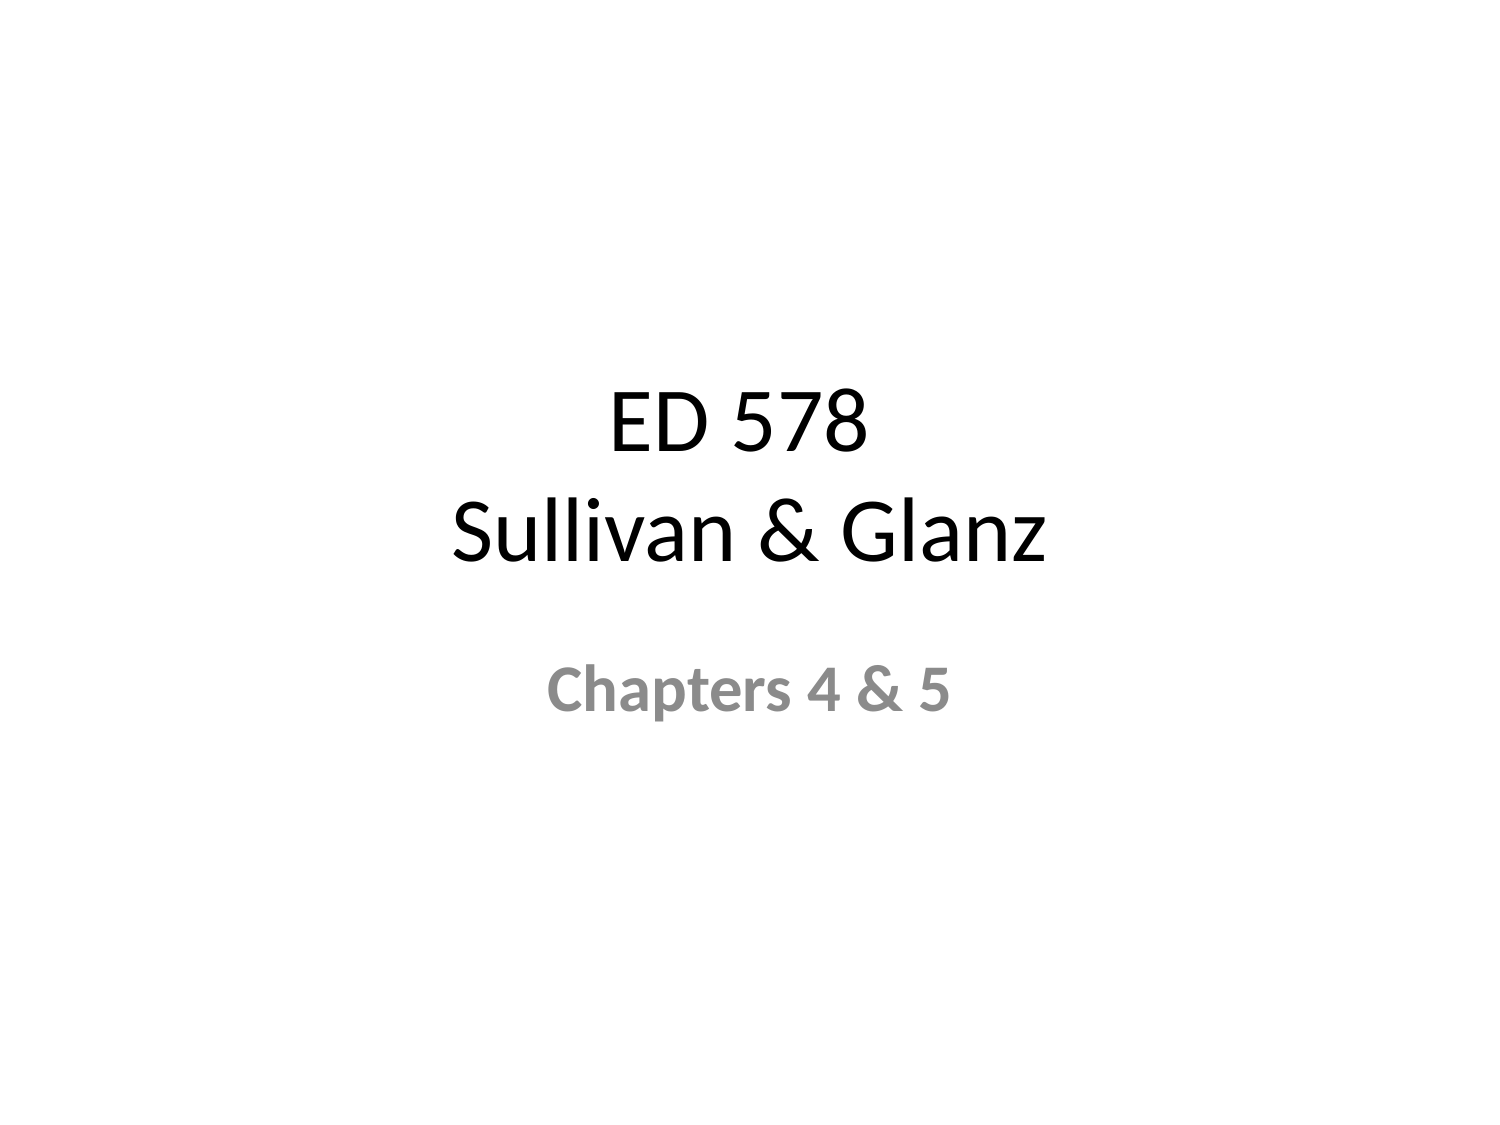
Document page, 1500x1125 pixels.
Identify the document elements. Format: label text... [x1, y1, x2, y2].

title ED 578 Sullivan & Glanz [112, 349, 1388, 591]
subtitle Chapters 4 & 5 [225, 637, 1275, 925]
